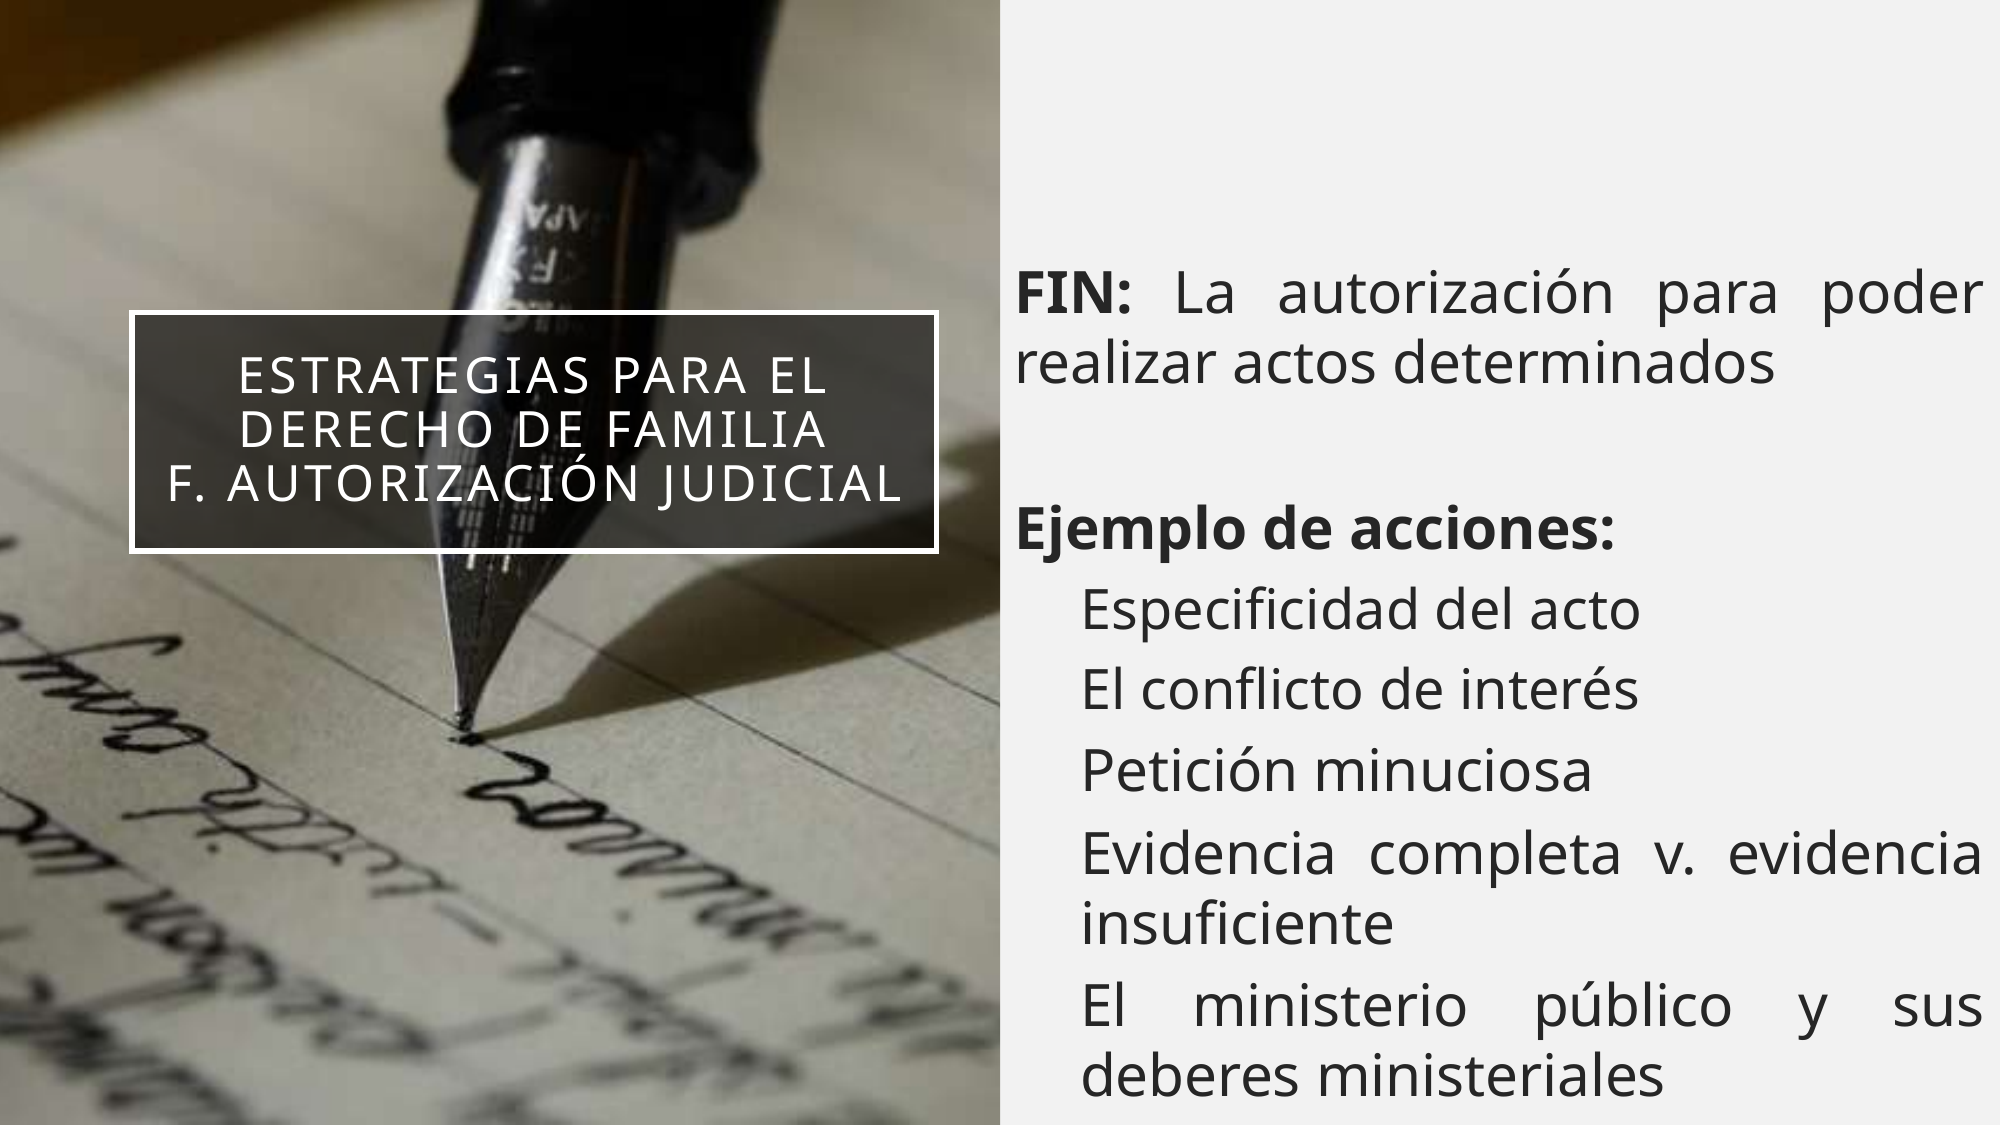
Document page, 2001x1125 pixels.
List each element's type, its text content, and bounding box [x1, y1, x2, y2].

list FIN: La autorización para poder realizar actos determinados Ejemplo de acciones: Especificidad del acto El conflicto de interés Petición minuciosa Evidencia completa v. evidencia insuficiente El ministerio público y sus deberes ministeriales [1001, 0, 2000, 1125]
picture [0, 0, 1001, 1125]
